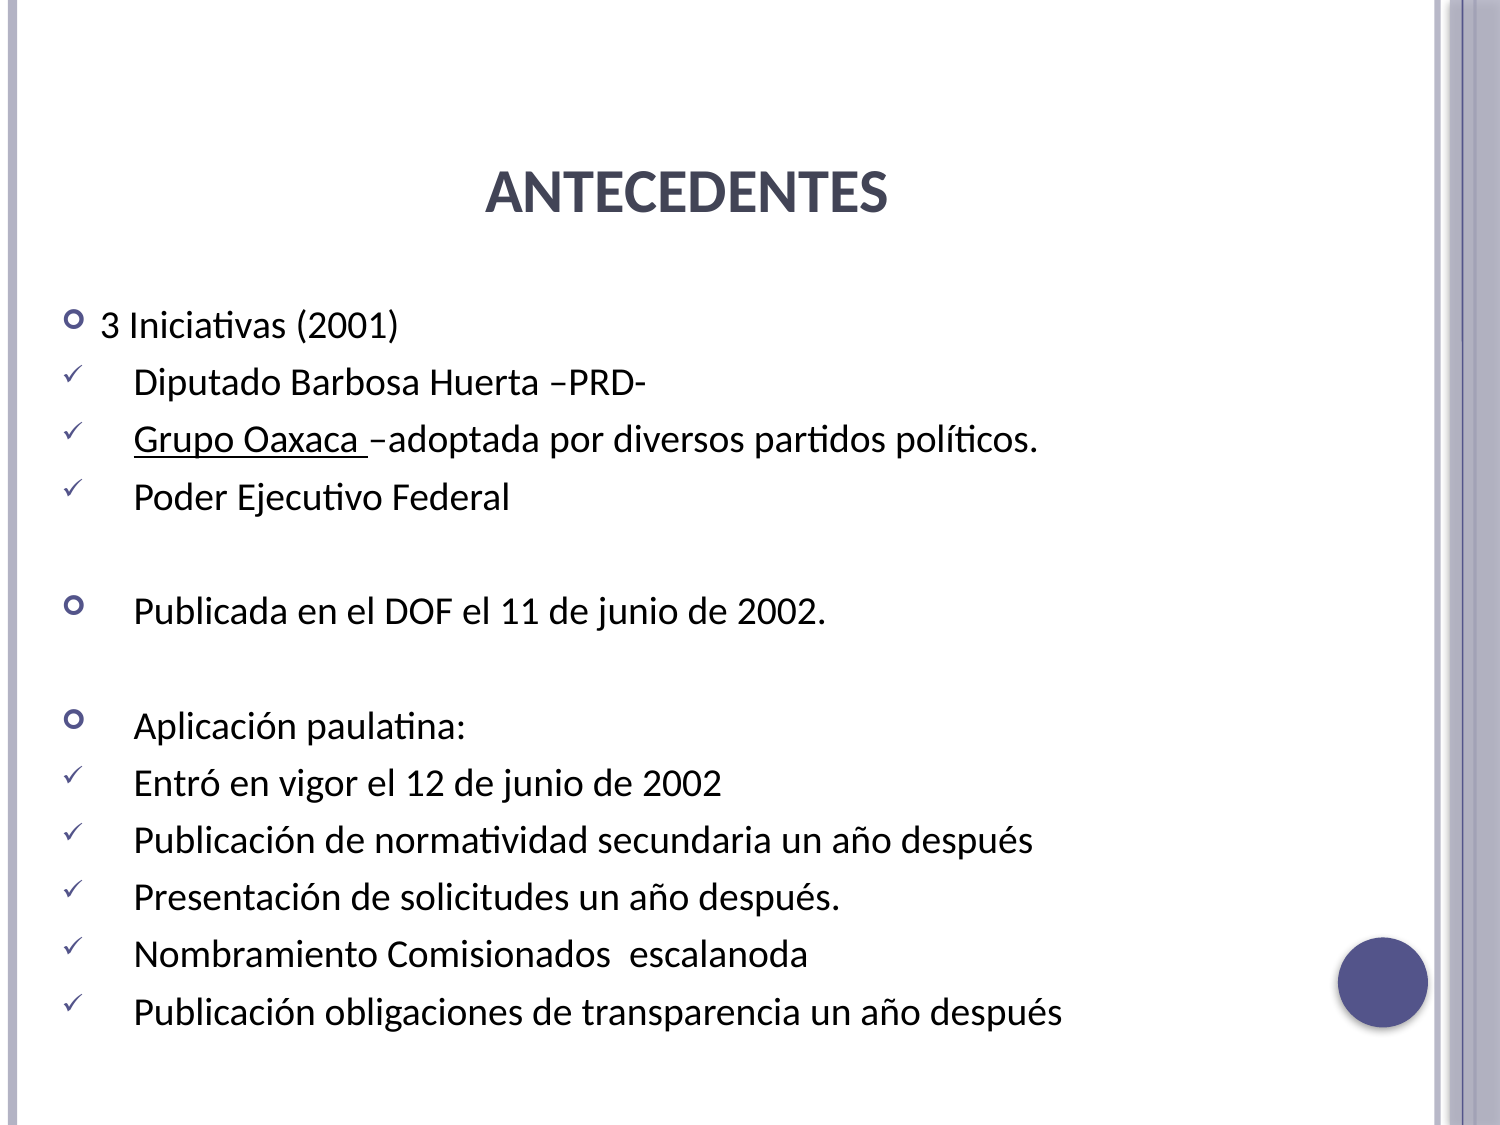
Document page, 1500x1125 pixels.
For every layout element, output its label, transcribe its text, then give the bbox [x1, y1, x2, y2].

list 3 Iniciativas (2001) Diputado Barbosa Huerta –PRD- Grupo Oaxaca –adoptada por diversos partidos políticos. Poder Ejecutivo Federal Publicada en el DOF el 11 de junio de 2002. Aplicación paulatina: Entró en vigor el 12 de junio de 2002 Publicación de normatividad secundaria un año después Presentación de solicitudes un año después. Nombramiento Comisionados escalanoda Publicación obligaciones de transparencia un año después [46, 234, 1442, 1043]
title Antecedentes [75, 45, 1300, 233]
